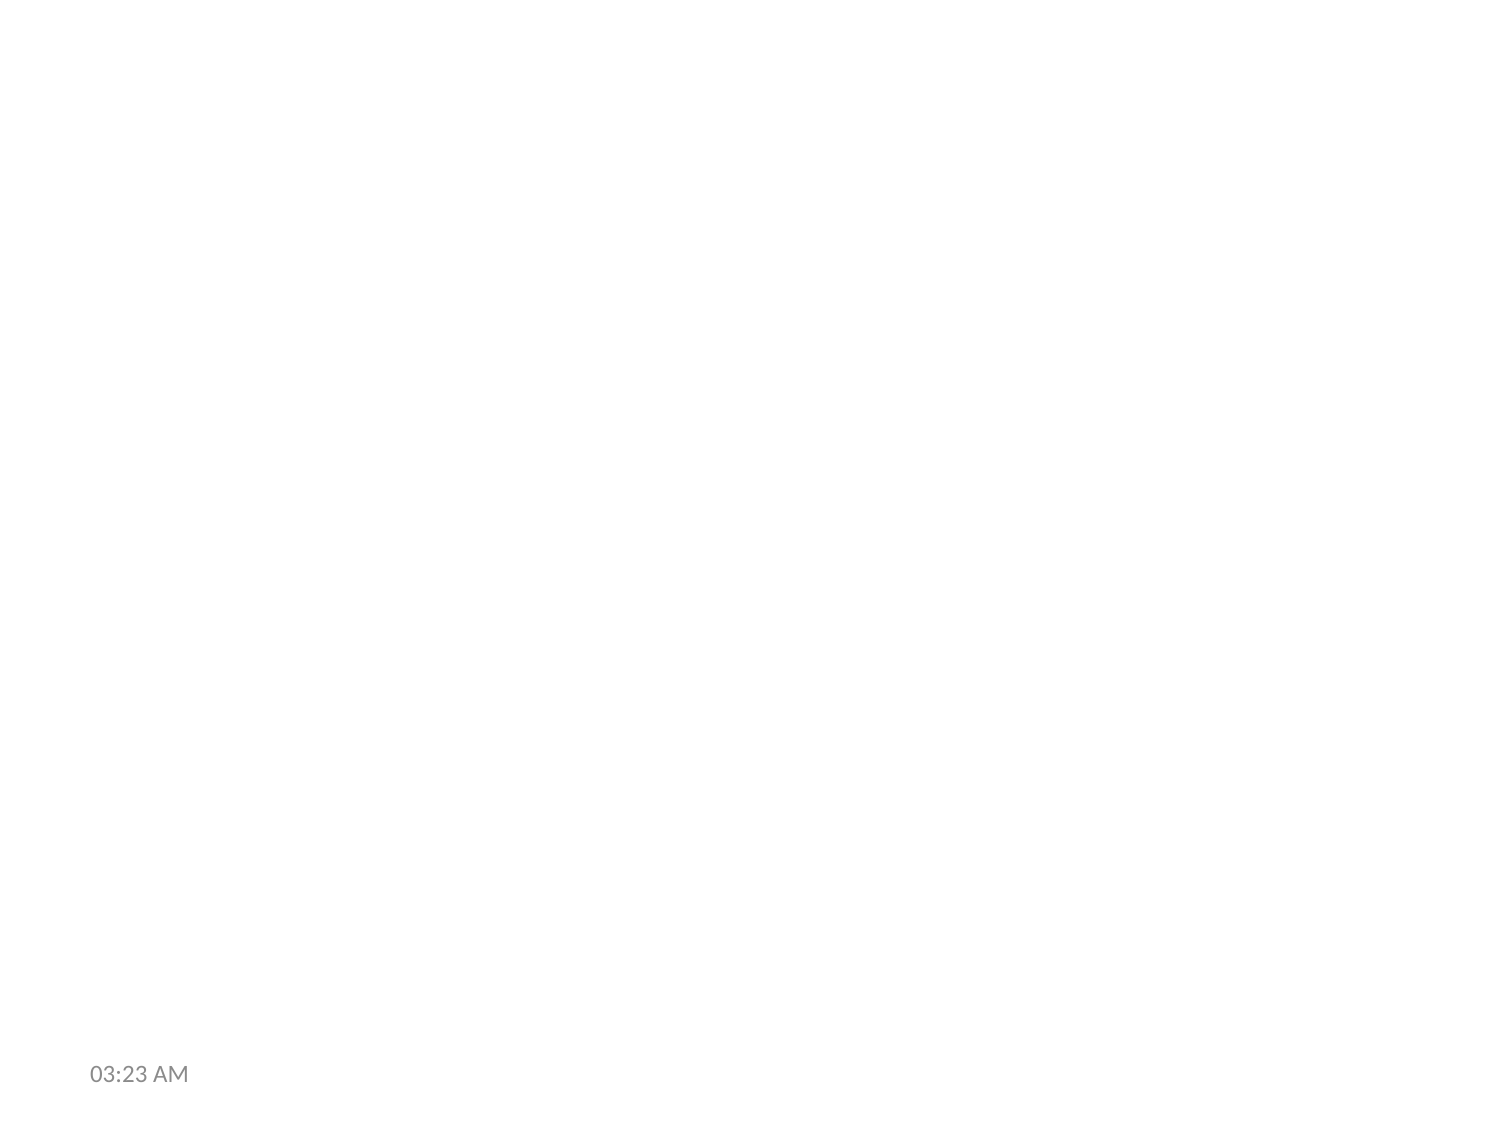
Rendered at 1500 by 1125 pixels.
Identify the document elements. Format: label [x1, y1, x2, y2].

slide_number [75, 1042, 425, 1103]
